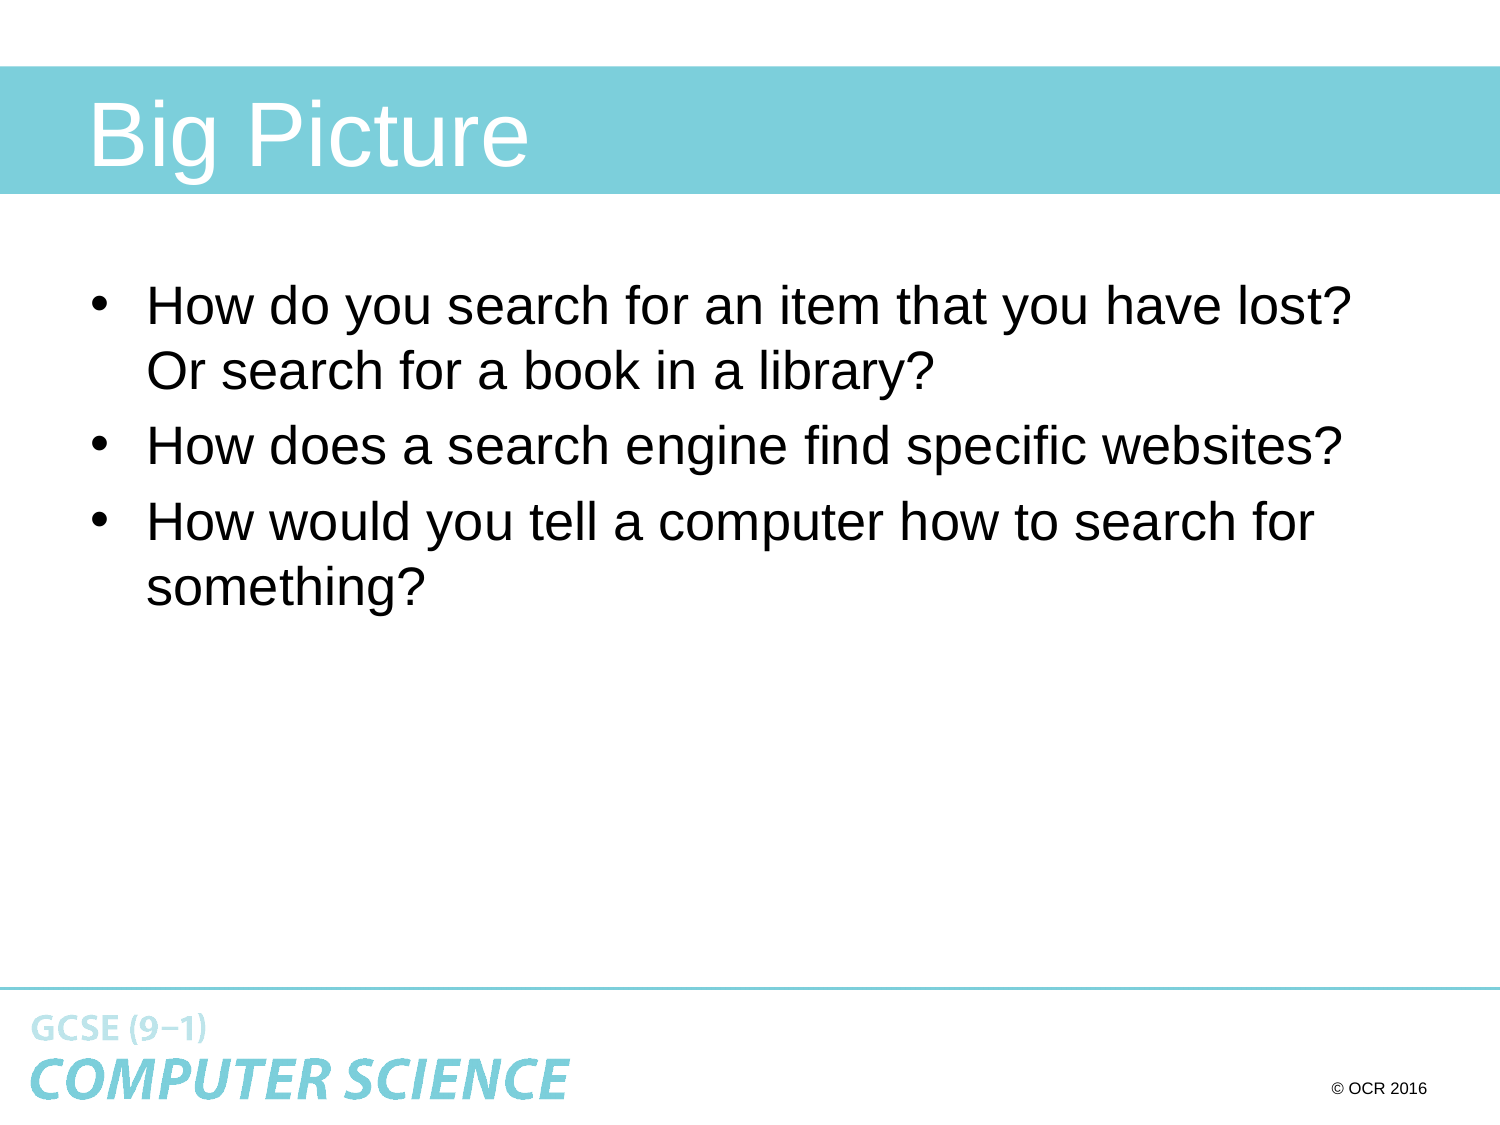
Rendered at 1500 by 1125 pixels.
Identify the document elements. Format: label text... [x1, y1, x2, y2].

picture [0, 987, 1500, 1124]
title Big Picture [0, 66, 1500, 194]
list How do you search for an item that you have lost? Or search for a book in a library? How does a search engine find specific websites? How would you tell a computer how to search for something? [75, 262, 1425, 965]
